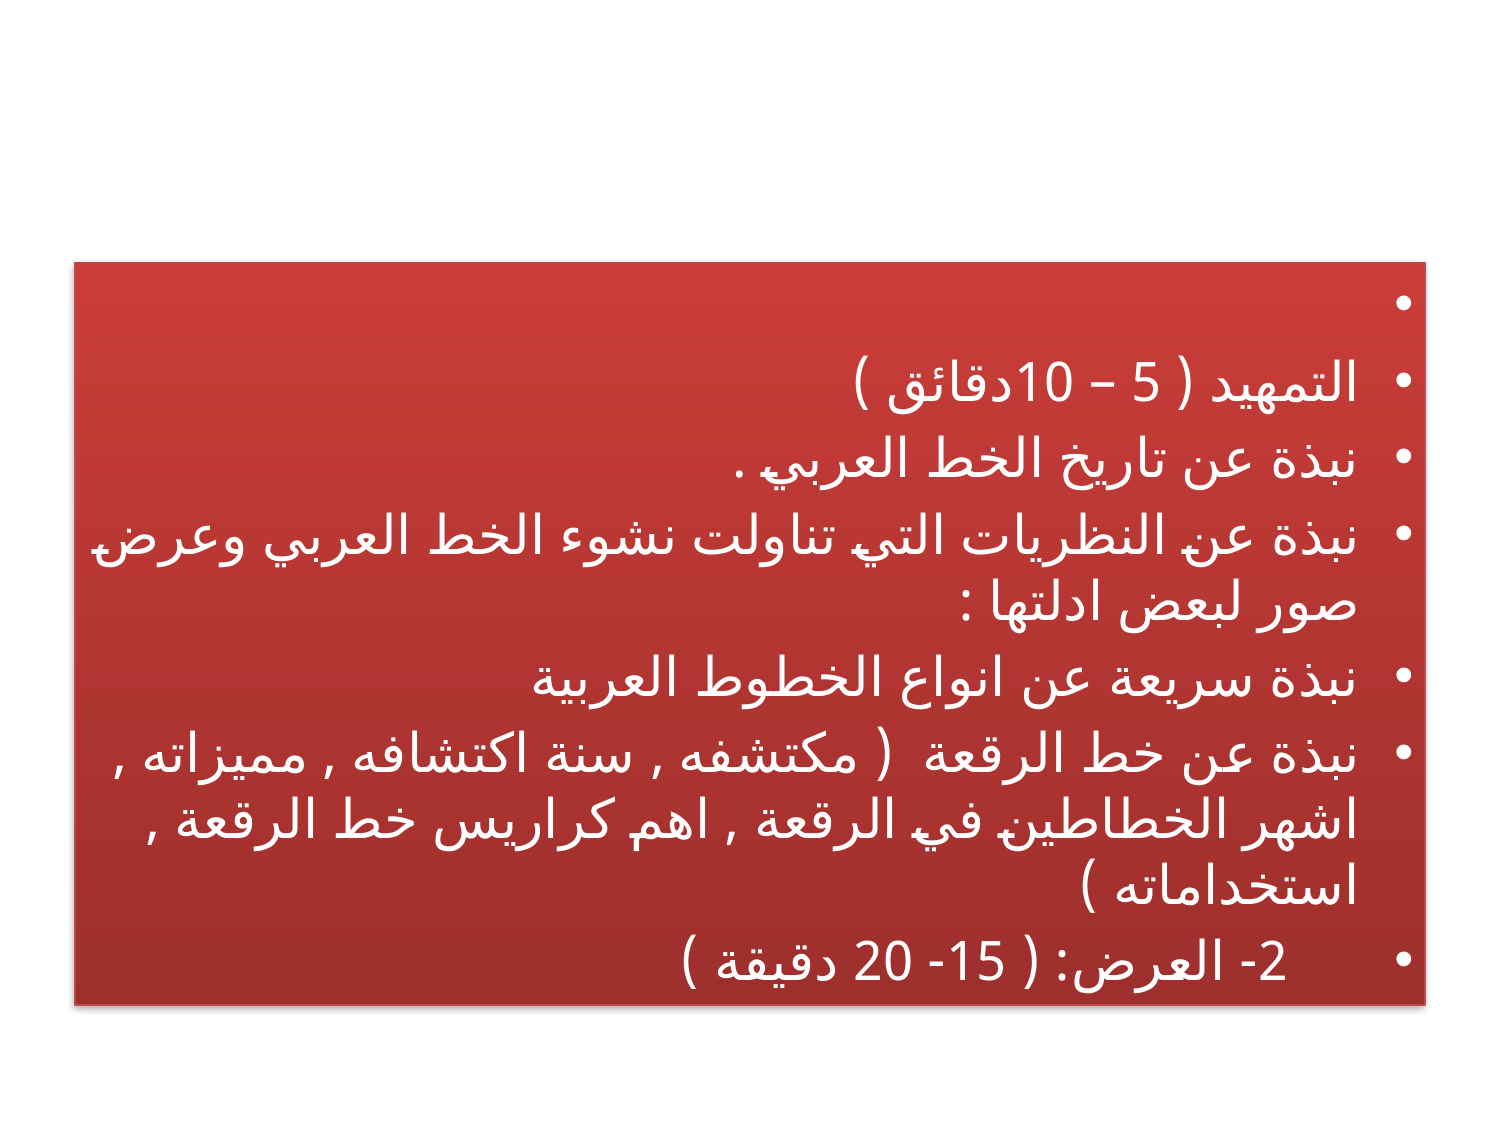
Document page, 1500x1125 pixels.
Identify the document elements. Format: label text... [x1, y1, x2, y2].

list التمهيد ( 5 – 10دقائق ) نبذة عن تاريخ الخط العربي . نبذة عن النظريات التي تناولت نشوء الخط العربي وعرض صور لبعض ادلتها : نبذة سريعة عن انواع الخطوط العربية نبذة عن خط الرقعة ( مكتشفه , سنة اكتشافه , مميزاته , اشهر الخطاطين في الرقعة , اهم كراريس خط الرقعة , استخداماته ) 2- العرض: ( 15- 20 دقيقة ) [74, 262, 1426, 1006]
